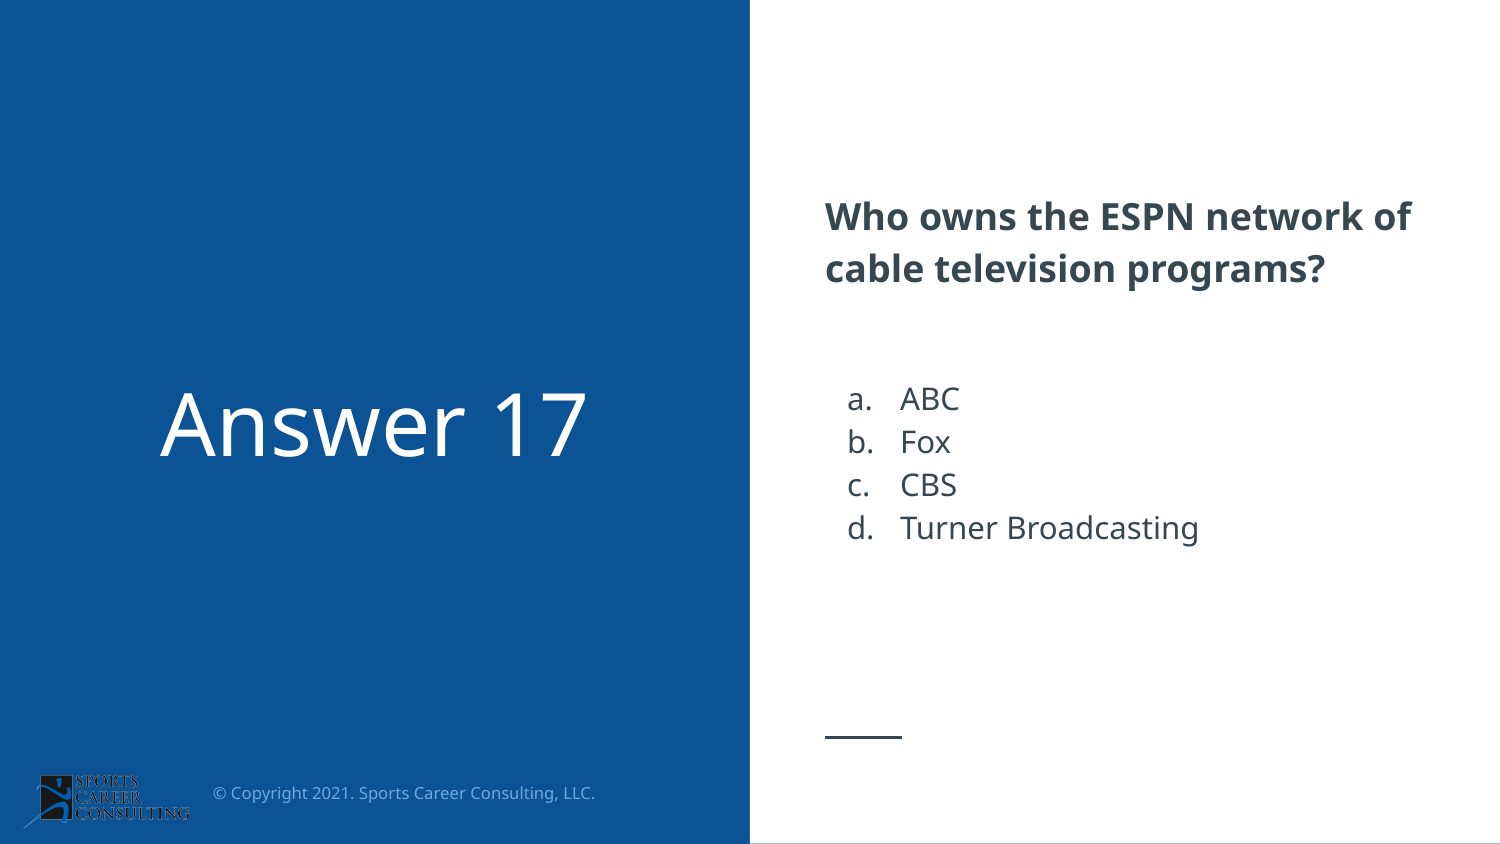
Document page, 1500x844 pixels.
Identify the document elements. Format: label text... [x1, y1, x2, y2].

title Answer 17 [43, 298, 708, 546]
picture [22, 774, 190, 829]
list Who owns the ESPN network of cable television programs? ABC Fox CBS Turner Broadcasting [810, 118, 1455, 725]
text_box © Copyright 2021. Sports Career Consulting, LLC. [197, 767, 750, 838]
